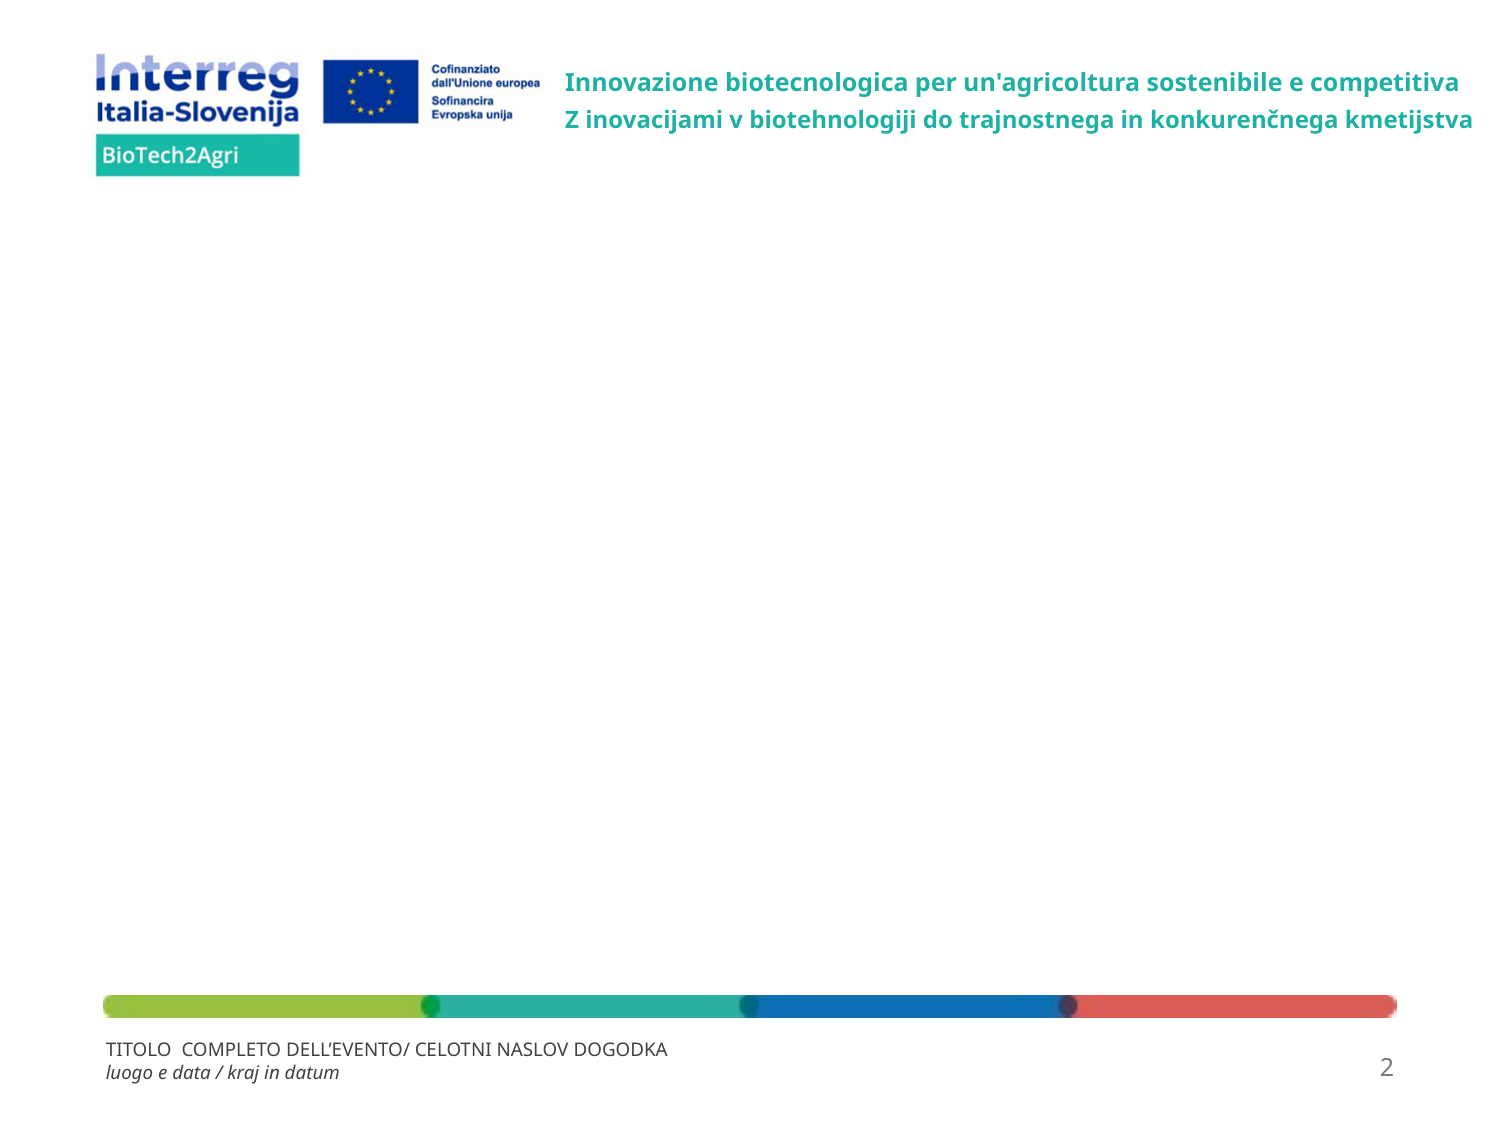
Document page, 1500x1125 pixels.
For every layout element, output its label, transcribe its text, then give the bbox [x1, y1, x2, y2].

slide_number 2 [1079, 1054, 1409, 1083]
text_box Z inovacijami v biotehnologiji do trajnostnega in konkurenčnega kmetijstva [579, 96, 1500, 141]
text_box Innovazione biotecnologica per un'agricoltura sostenibile e competitiva [579, 59, 1500, 96]
picture [58, 22, 579, 209]
picture [758, 995, 1398, 1018]
text_box TITOLO COMPLETO DELL’EVENTO/ CELOTNI NASLOV DOGODKA luogo e data / kraj in datum [91, 1030, 916, 1113]
picture [102, 995, 749, 1018]
text_box PROJECT [550, 1045, 750, 1091]
